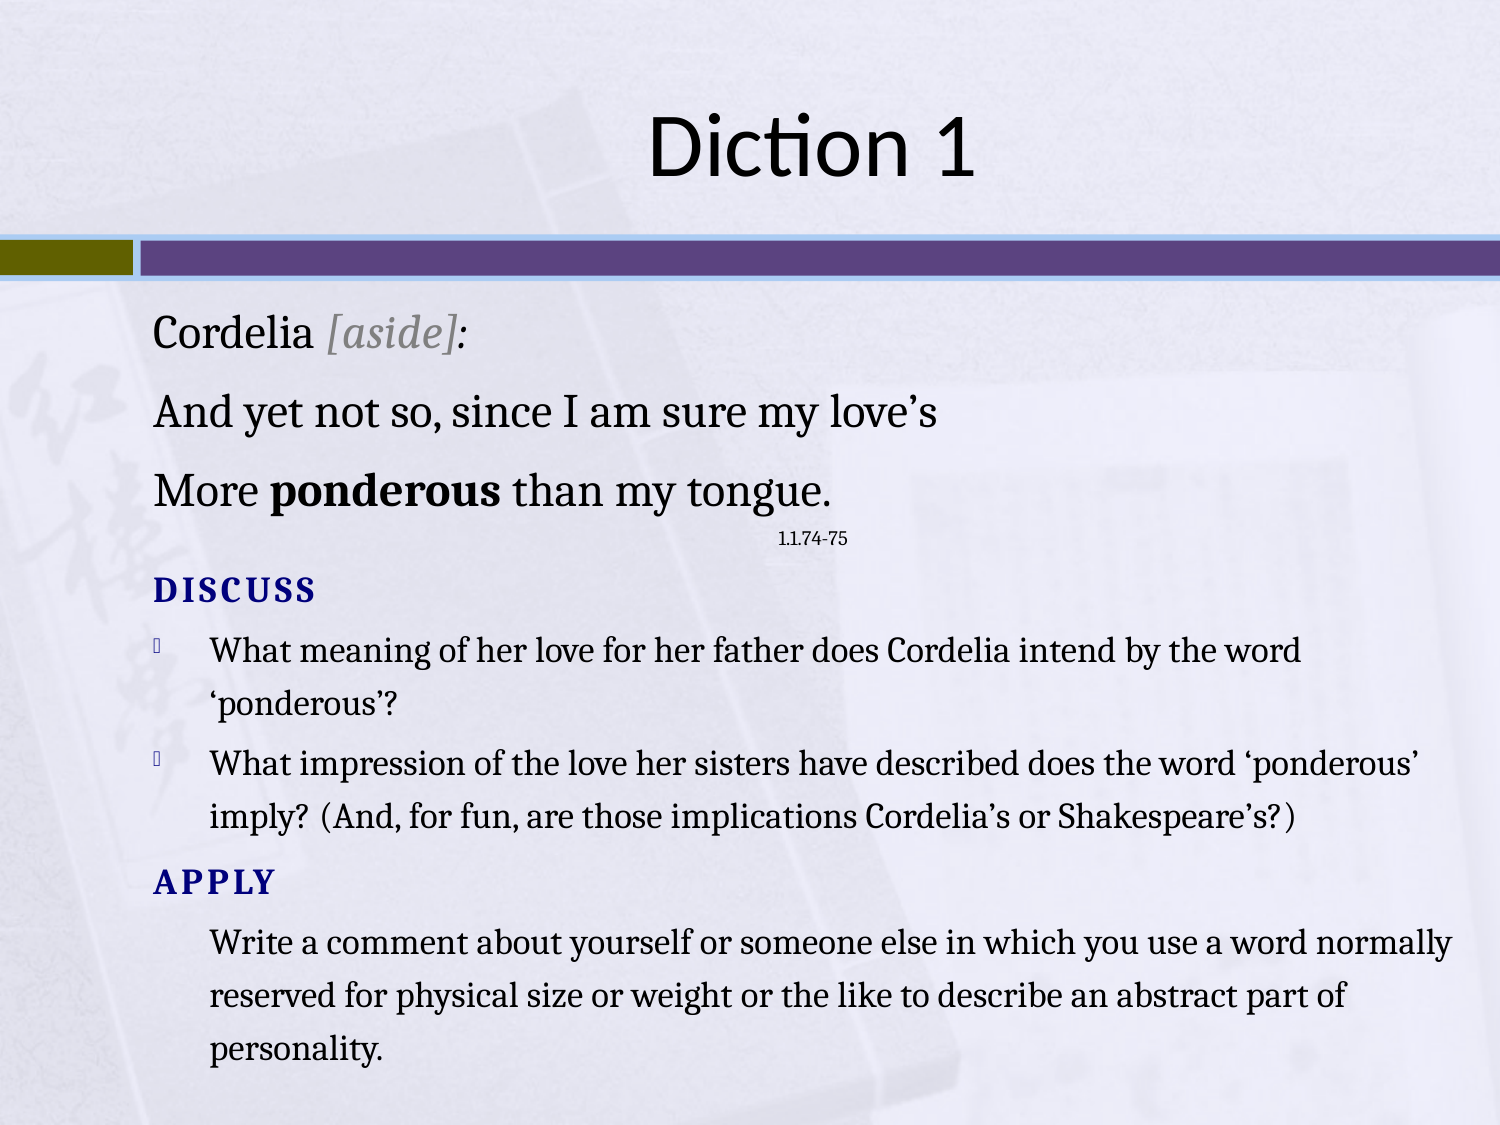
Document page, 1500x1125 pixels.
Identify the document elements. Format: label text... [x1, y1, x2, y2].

list Cordelia [aside]: And yet not so, since I am sure my love’s More ponderous than my tongue. 1.1.74-75 DISCUSS What meaning of her love for her father does Cordelia intend by the word ‘ponderous’? What impression of the love her sisters have described does the word ‘ponderous’ imply? (And, for fun, are those implications Cordelia’s or Shakespeare’s?) APPLY Write a comment about yourself or someone else in which you use a word normally reserved for physical size or weight or the like to describe an abstract part of personality. [138, 281, 1489, 1076]
title Diction 1 [138, 46, 1489, 234]
